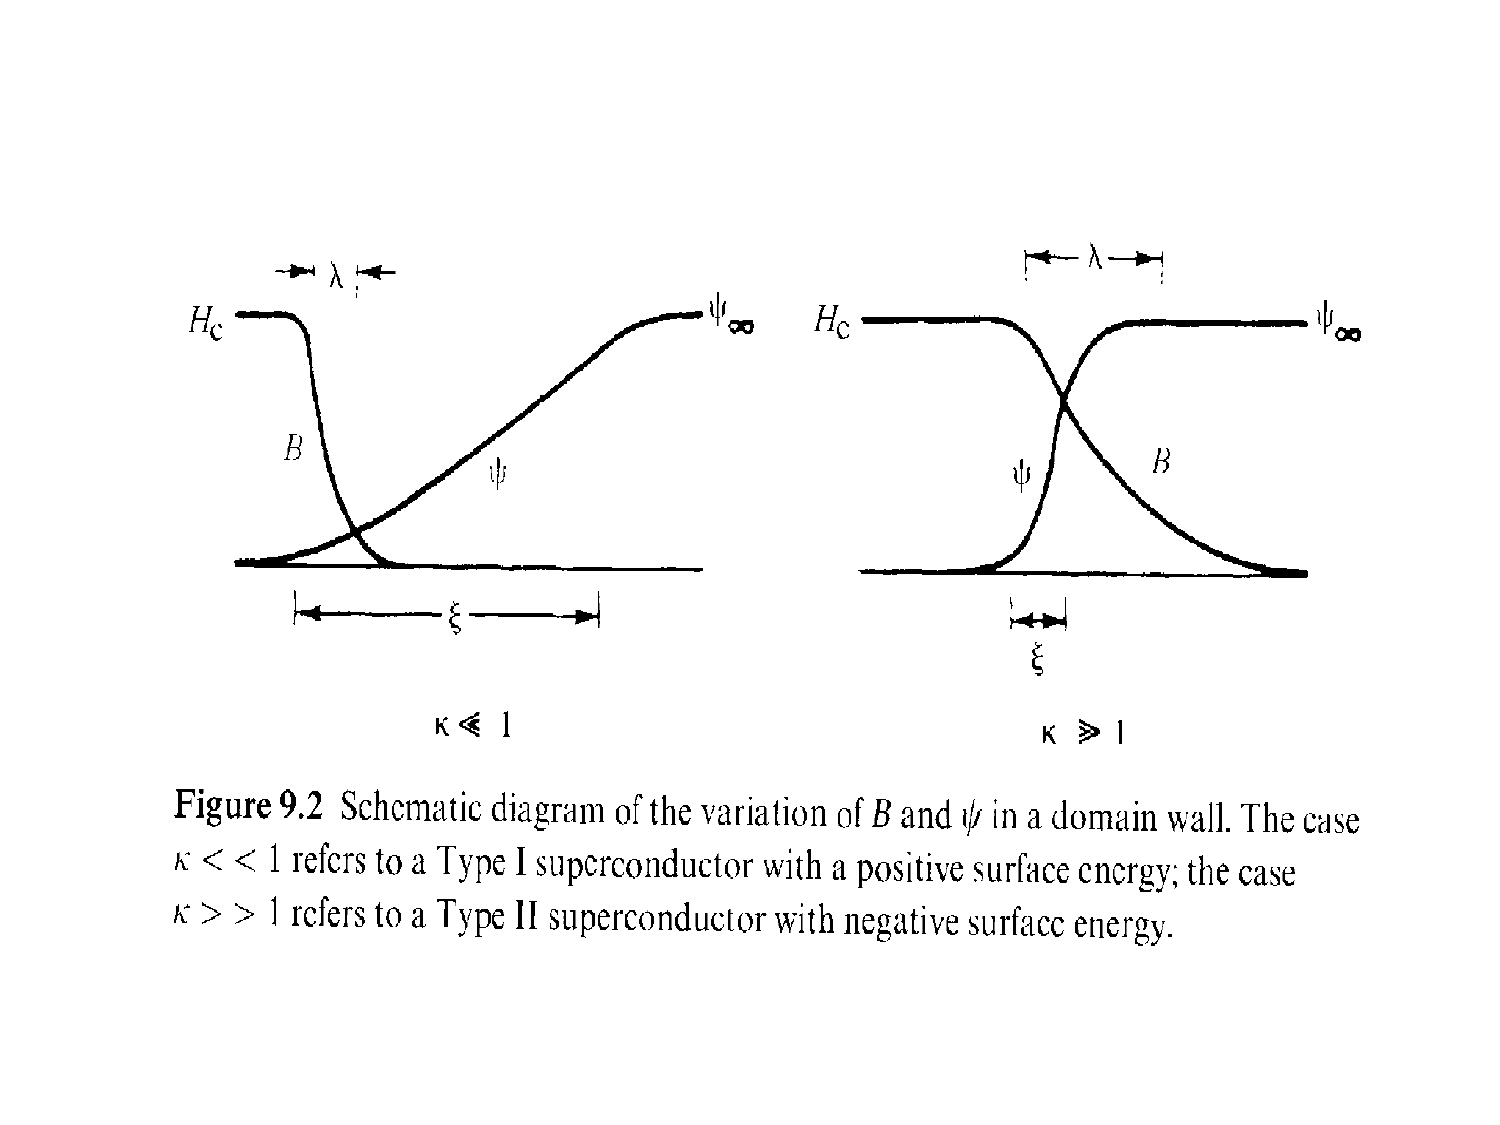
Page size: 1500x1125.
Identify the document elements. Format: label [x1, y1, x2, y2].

picture [0, 174, 1438, 1001]
